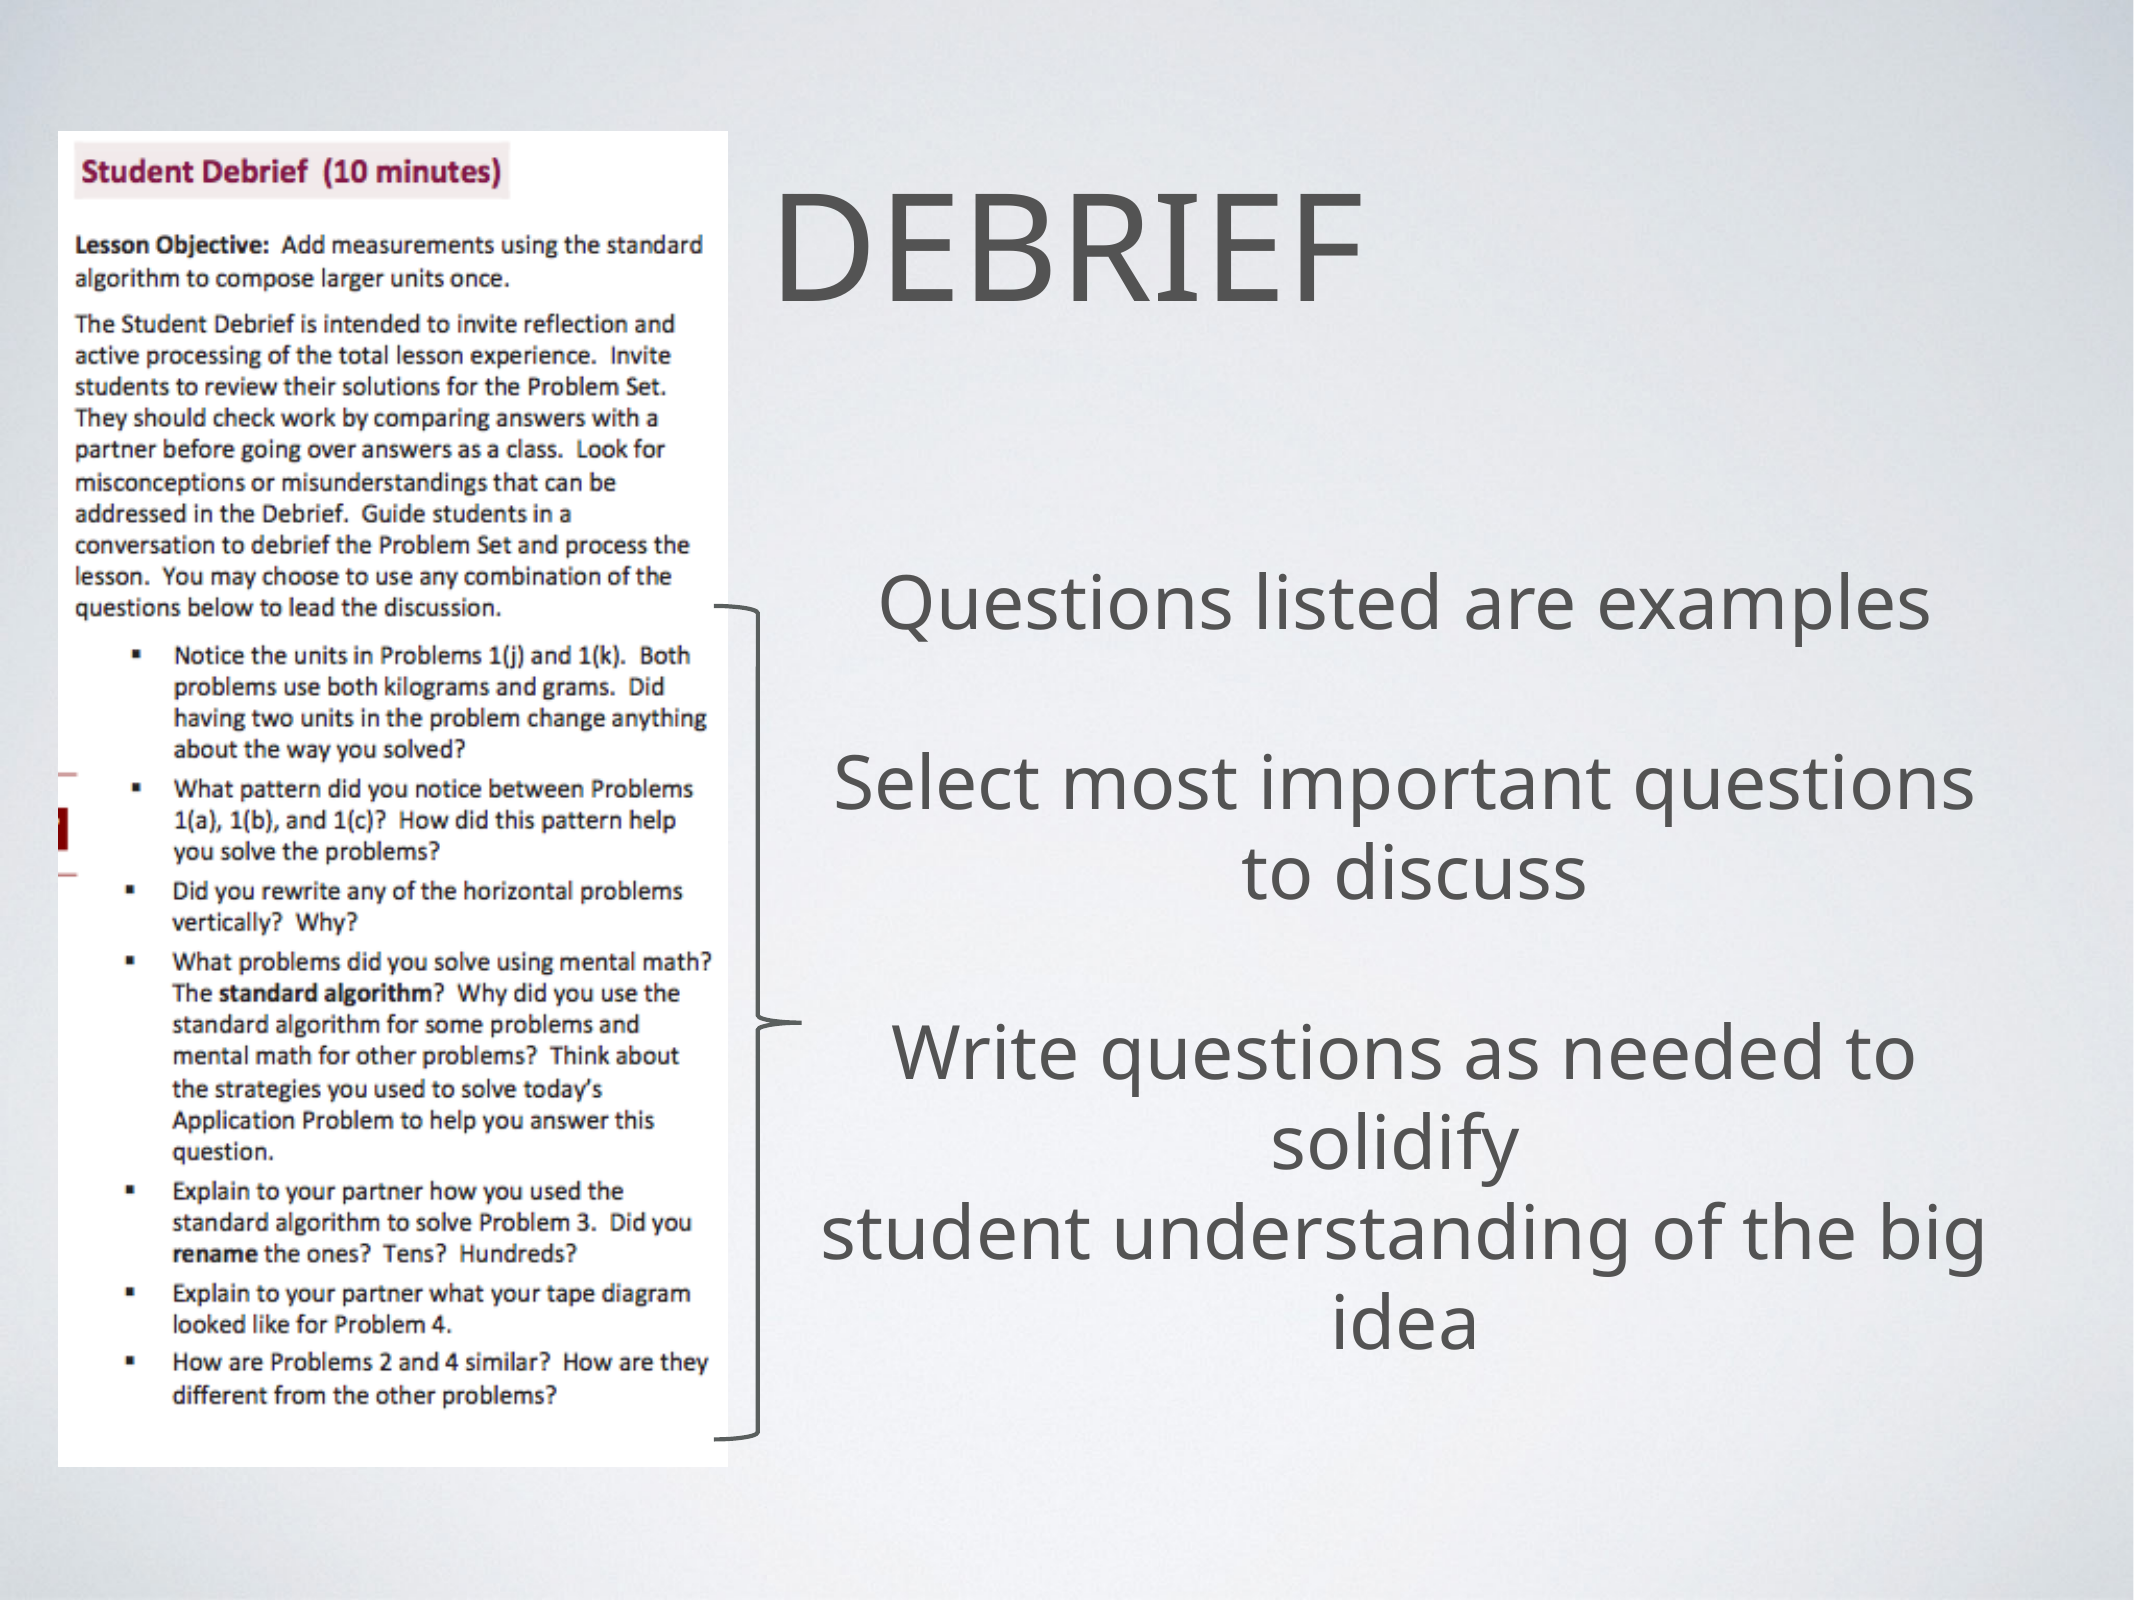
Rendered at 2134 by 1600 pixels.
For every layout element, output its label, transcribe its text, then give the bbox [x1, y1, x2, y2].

text_box Questions listed are examples Select most important questions to discuss Write questions as needed to solidify student understanding of the big idea [786, 546, 2025, 1373]
text_box [728, 606, 802, 1439]
picture [0, 0, 2134, 1600]
title debrief [57, 41, 2076, 443]
